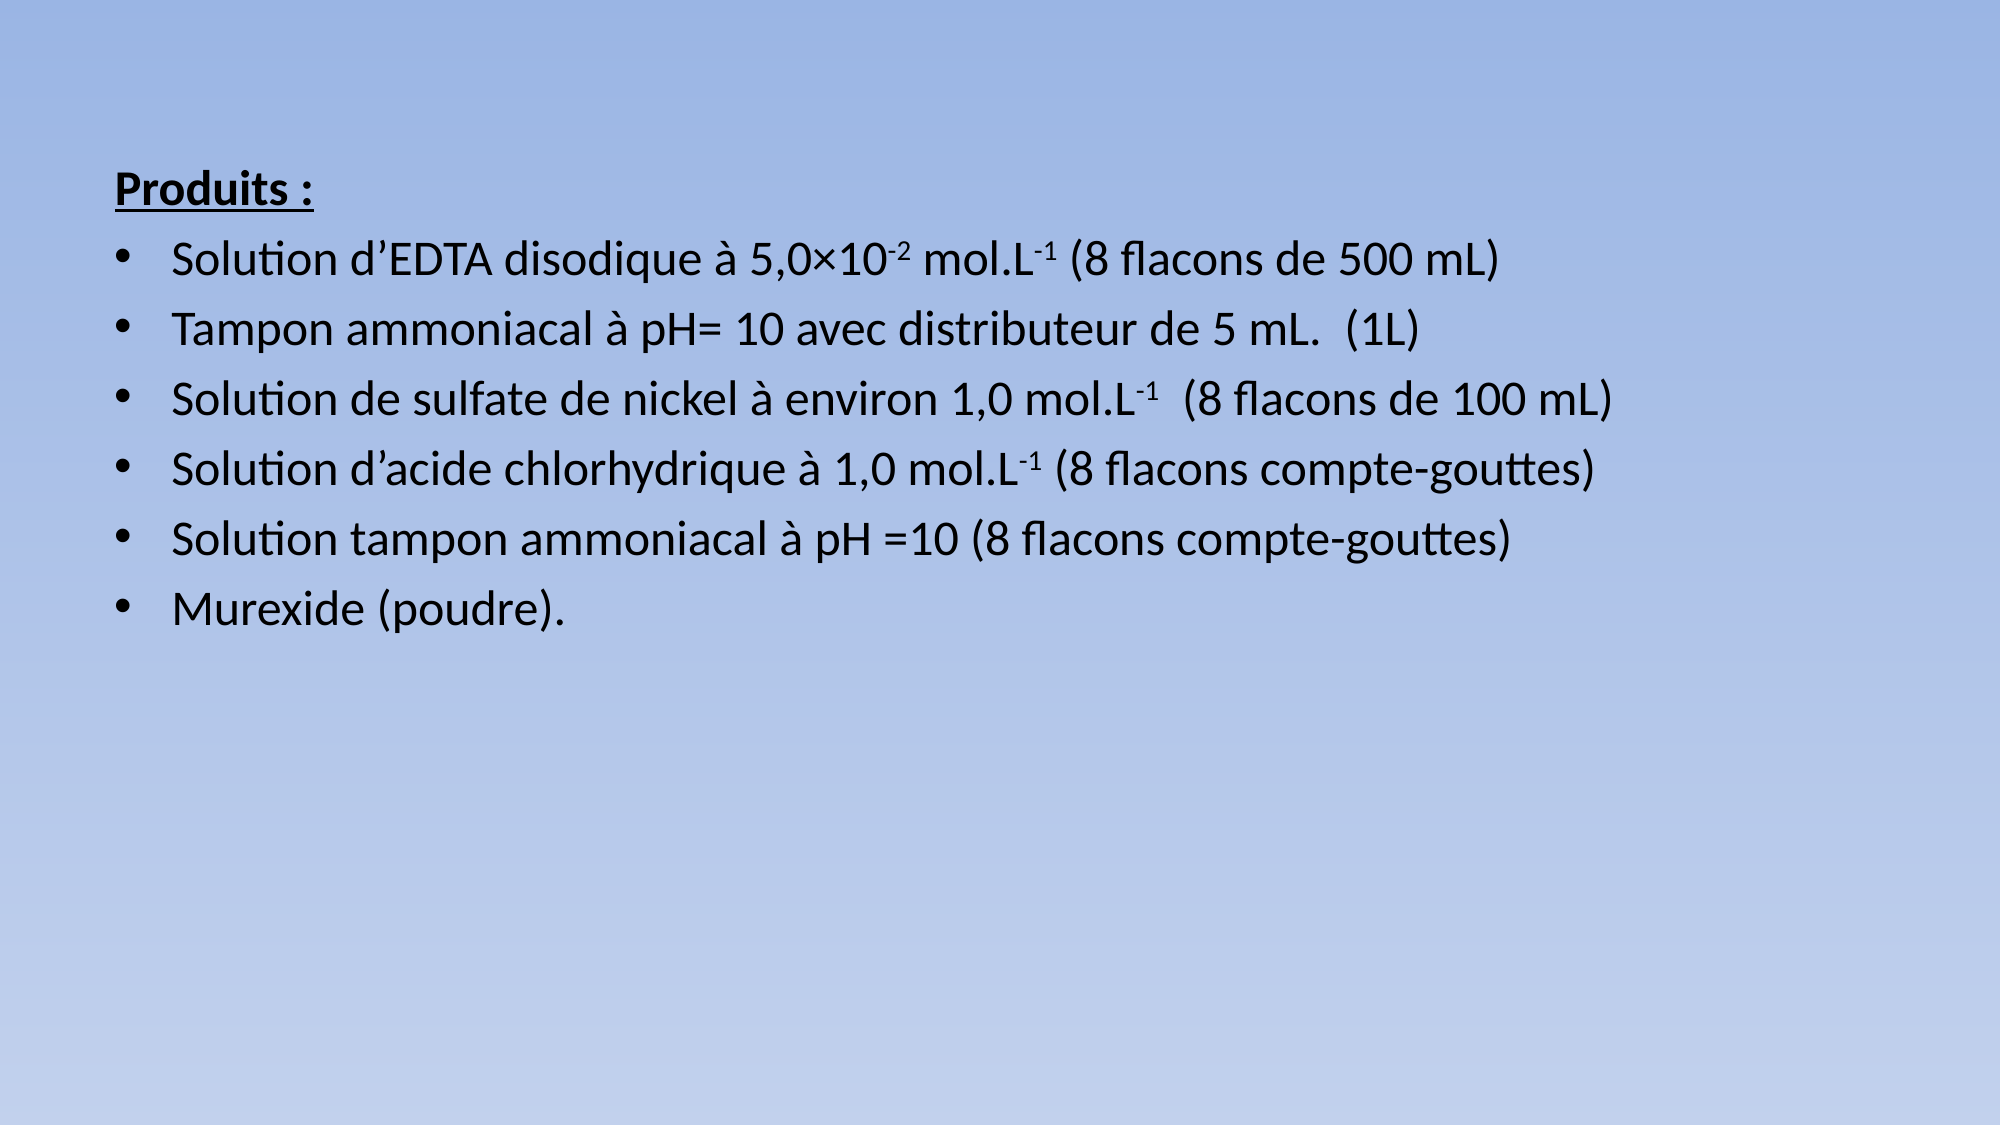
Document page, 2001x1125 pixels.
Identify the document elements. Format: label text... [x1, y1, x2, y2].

list Produits : Solution d’EDTA disodique à 5,0×10-2 mol.L-1 (8 flacons de 500 mL) Tampon ammoniacal à pH= 10 avec distributeur de 5 mL. (1L) Solution de sulfate de nickel à environ 1,0 mol.L-1 (8 flacons de 100 mL) Solution d’acide chlorhydrique à 1,0 mol.L-1 (8 flacons compte-gouttes) Solution tampon ammoniacal à pH =10 (8 flacons compte-gouttes) Murexide (poudre). [99, 147, 1900, 871]
